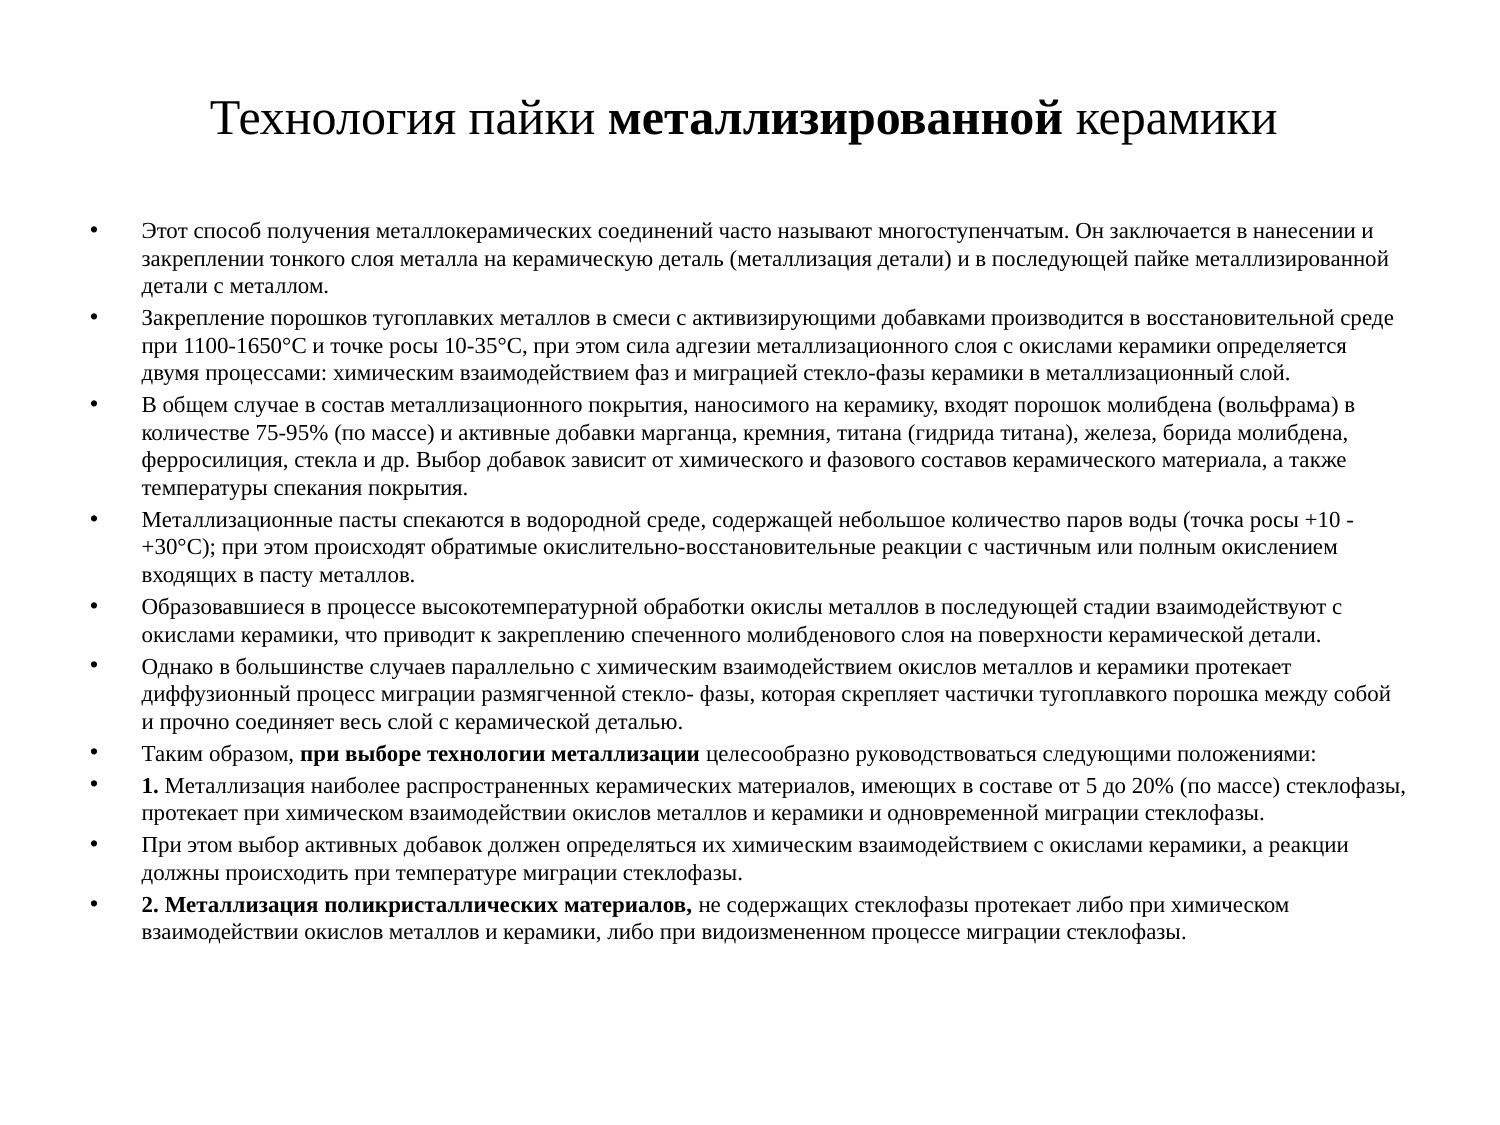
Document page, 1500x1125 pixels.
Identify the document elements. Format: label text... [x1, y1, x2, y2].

list Этот способ получения металлокерамических соединений часто называют многоступенчатым. Он заключается в нанесении и закреплении тонкого слоя металла на керамическую деталь (металлизация детали) и в последующей пайке металлизированной детали с металлом. Закрепление порошков тугоплавких металлов в смеси с активизирующими добавками производится в восстановительной среде при 1100-1650°С и точке росы 10-35°С, при этом сила адгезии металлизационного слоя с окислами керамики определяется двумя процессами: химическим взаимодействием фаз и миграцией стекло-фазы керамики в металлизационный слой. В общем случае в состав металлизационного покрытия, наносимого на керамику, входят порошок молибдена (вольфрама) в количестве 75-95% (по массе) и активные добавки марганца, кремния, титана (гидрида титана), железа, борида молибдена, ферросилиция, стекла и др. Выбор добавок зависит от химического и фазового составов керамического материала, а также температуры спекания покрытия. Металлизационные пасты спекаются в водородной среде, содержащей небольшое количество паров воды (точка росы +10 - +30°С); при этом происходят обратимые окислительно-восстановительные реакции с частичным или полным окислением входящих в пасту металлов. Образовавшиеся в процессе высокотемпературной обработки окислы металлов в последующей стадии взаимодействуют с окислами керамики, что приводит к закреплению спеченного молибденового слоя на поверхности керамической детали. Однако в большинстве случаев параллельно с химическим взаимодействием окислов металлов и керамики протекает диффузионный процесс миграции размягченной стекло- фазы, которая скрепляет частички тугоплавкого порошка между собой и прочно соединяет весь слой с керамической деталью. Таким образом, при выборе технологии металлизации целесообразно руководствоваться следующими положениями: 1. Металлизация наиболее распространенных керамических материалов, имеющих в составе от 5 до 20% (по массе) стеклофазы, протекает при химическом взаимодействии окислов металлов и керамики и одновременной миграции стеклофазы. При этом выбор активных добавок должен определяться их химическим взаимодействием с окислами керамики, а реакции должны происходить при температуре миграции стеклофазы. 2. Металлизация поликристаллических материалов, не содержащих стеклофазы протекает либо при химическом взаимодействии окислов металлов и керамики, либо при видоизмененном процессе миграции стеклофазы. [75, 208, 1425, 1005]
title Технология пайки металлизированной керамики [75, 45, 1425, 185]
